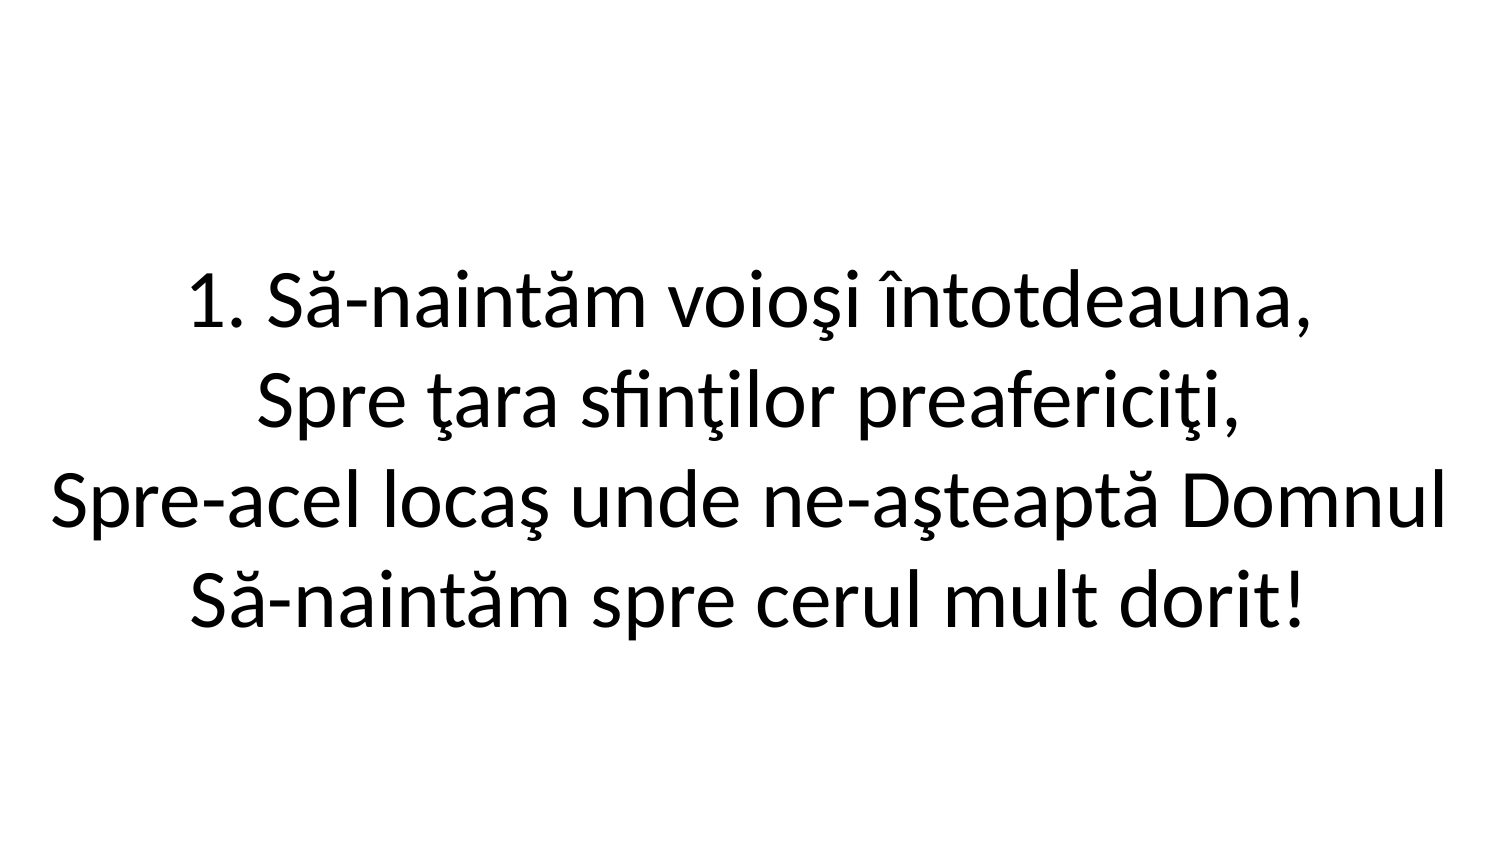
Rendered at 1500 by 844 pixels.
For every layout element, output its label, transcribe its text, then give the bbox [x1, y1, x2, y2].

text_box 1. Să-naintăm voioşi întotdeauna, Spre ţara sfinţilor preafericiţi, Spre-acel locaş unde ne-aşteaptă Domnul Să-naintăm spre cerul mult dorit! [35, 192, 1465, 652]
